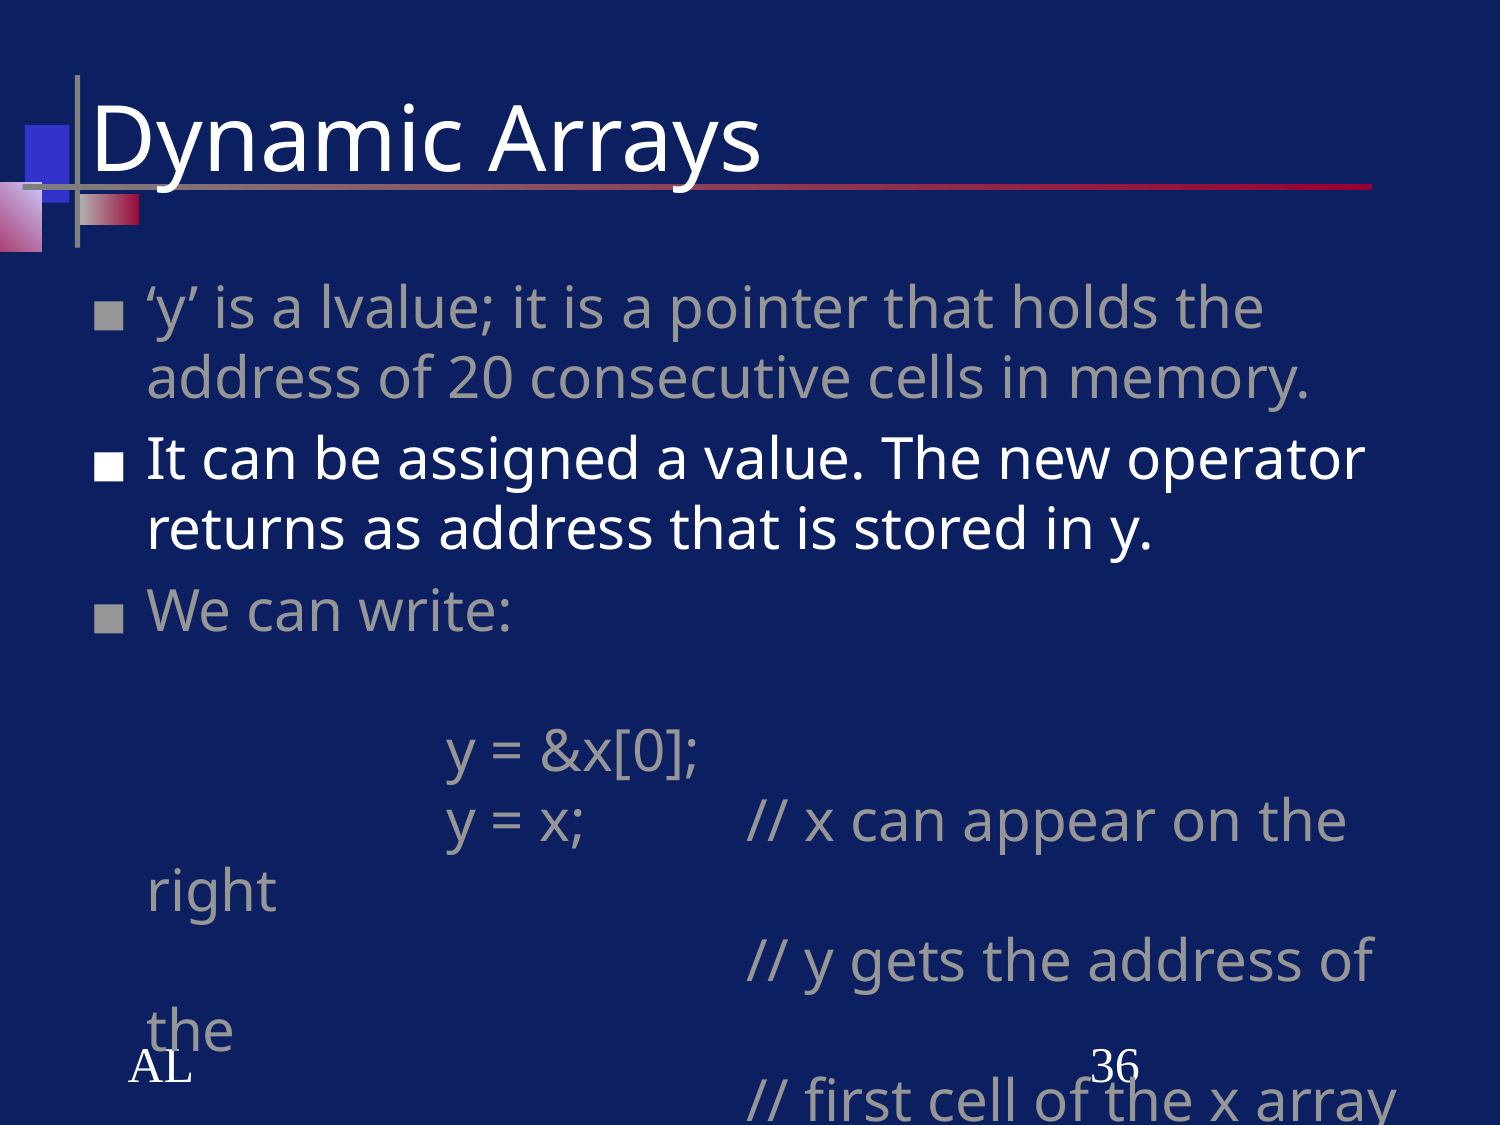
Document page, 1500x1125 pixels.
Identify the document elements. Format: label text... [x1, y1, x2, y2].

slide_number AL [112, 1050, 425, 1100]
list ‘y’ is a lvalue; it is a pointer that holds the address of 20 consecutive cells in memory. It can be assigned a value. The new operator returns as address that is stored in y. We can write: y = &x[0]; y = x; // x can appear on the right // y gets the address of the // first cell of the x array [74, 262, 1425, 1050]
title Dynamic Arrays [74, 59, 1425, 210]
slide_number ‹#› [1074, 1050, 1388, 1100]
